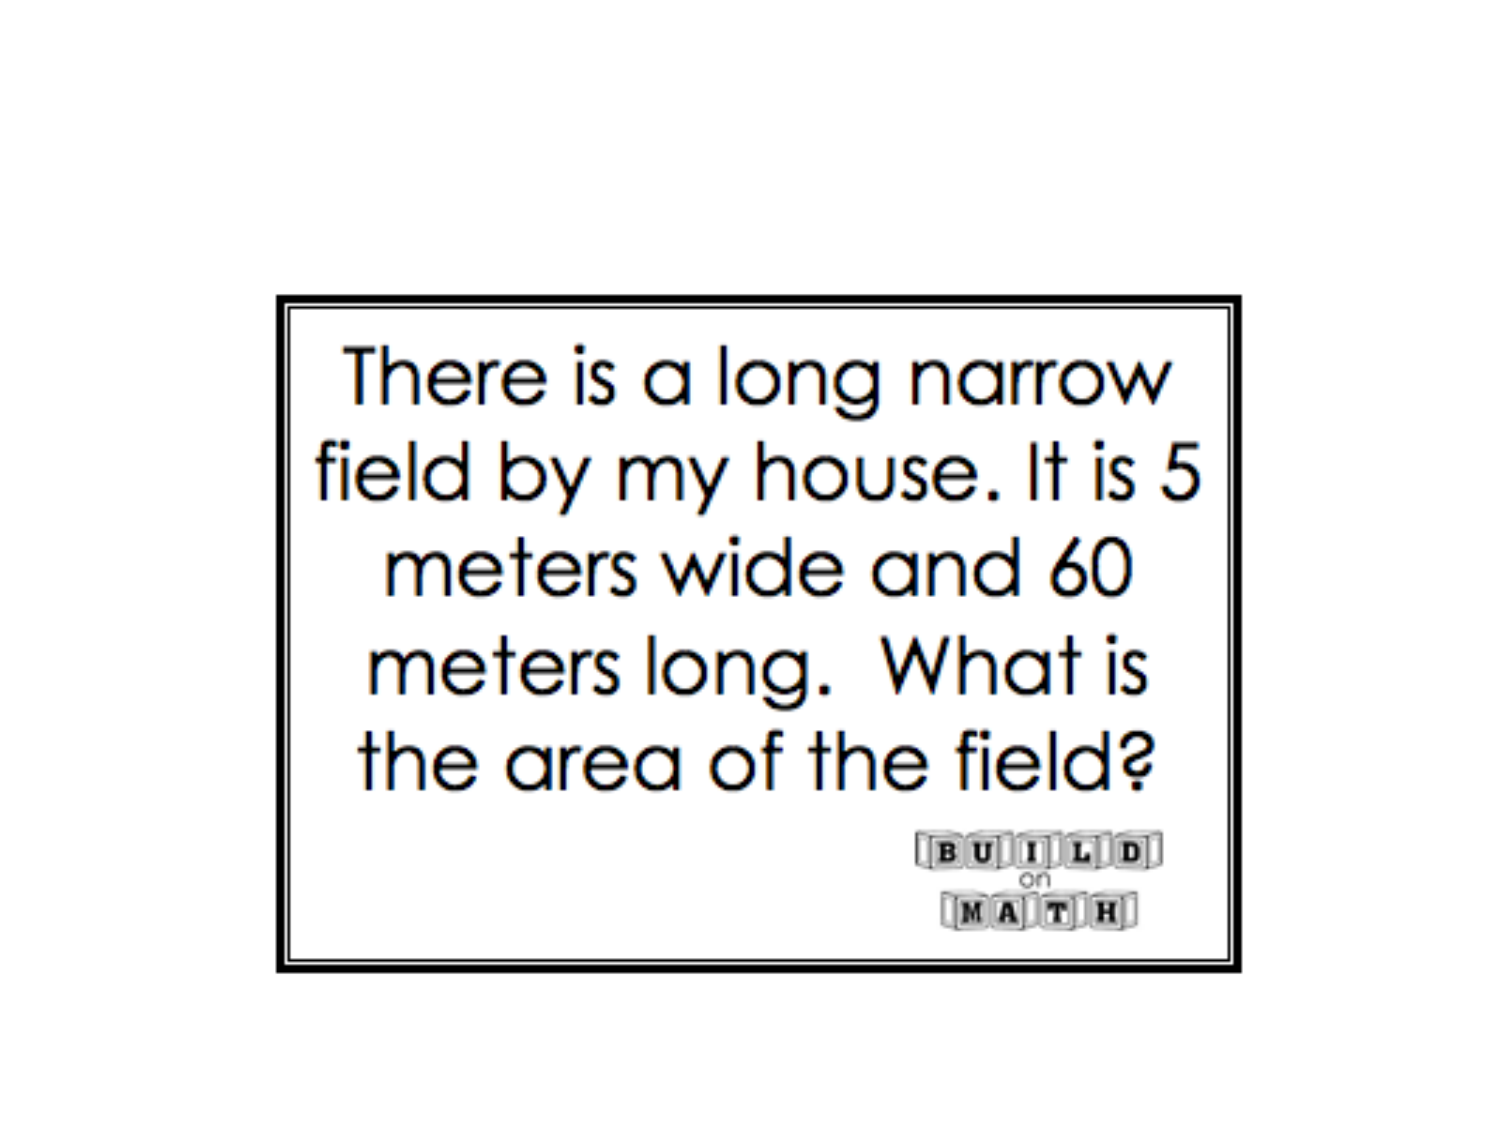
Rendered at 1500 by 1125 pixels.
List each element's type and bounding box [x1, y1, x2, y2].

list [74, 262, 1426, 1006]
